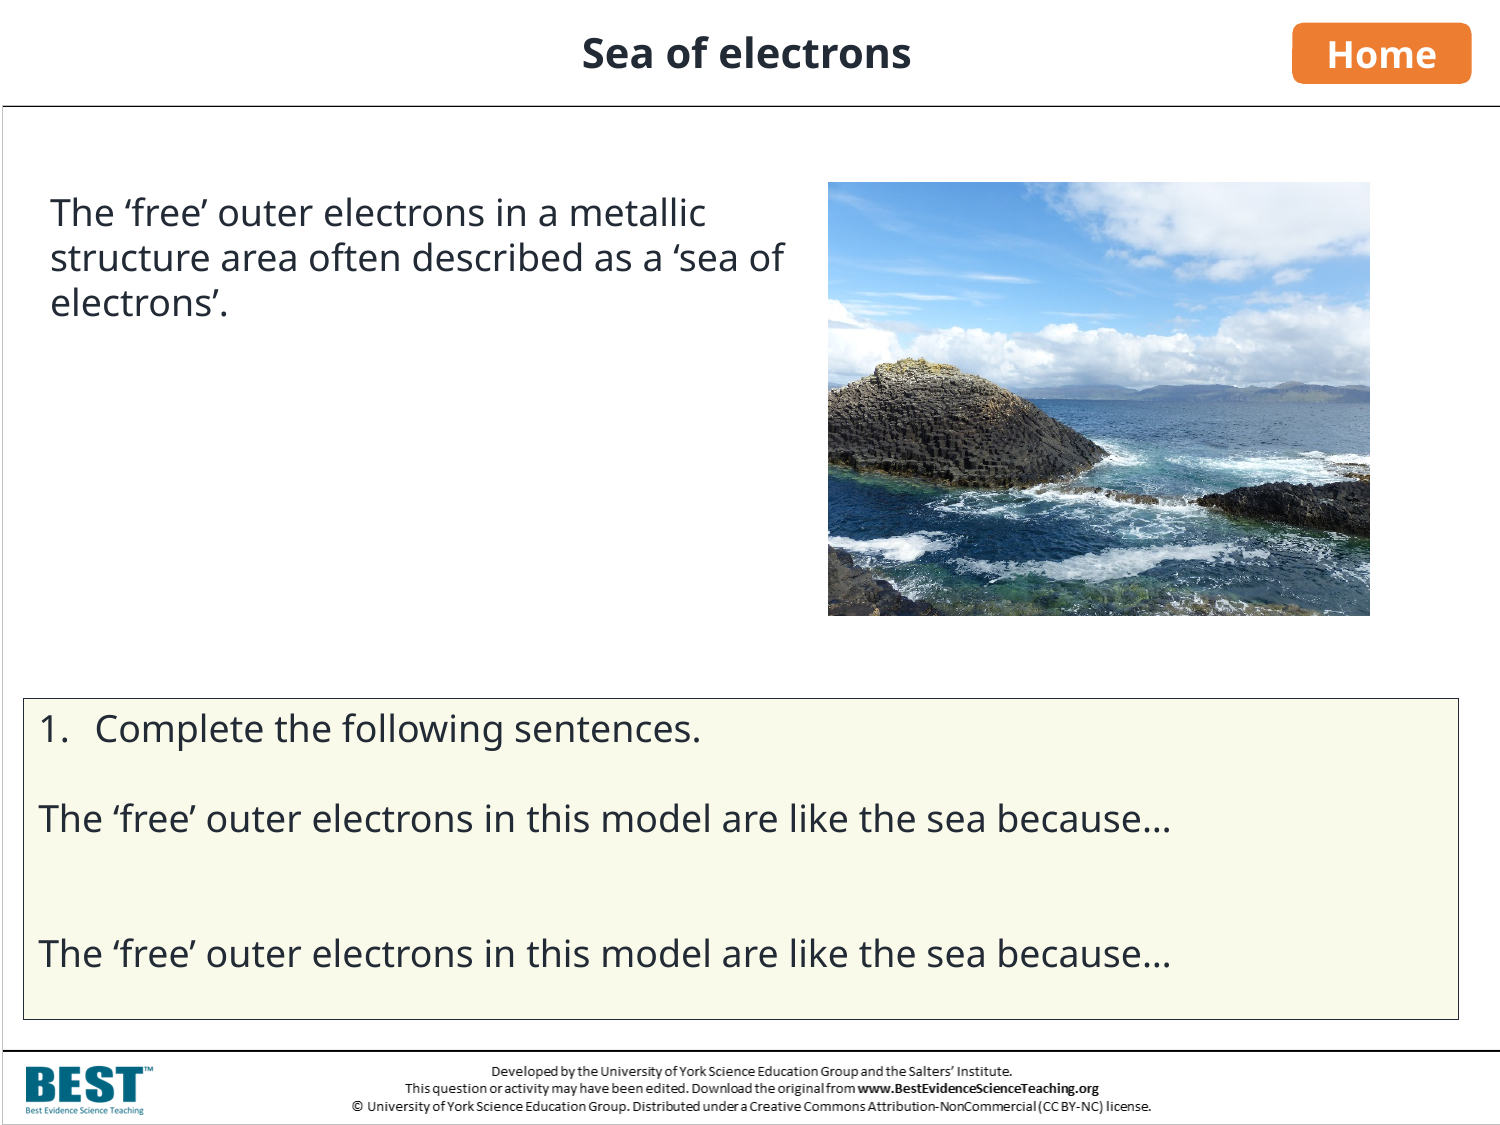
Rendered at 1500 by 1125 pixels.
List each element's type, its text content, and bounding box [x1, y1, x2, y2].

text_box Home [1292, 22, 1472, 84]
text_box Sea of electrons [23, 4, 1471, 99]
picture [2, 105, 1500, 1125]
